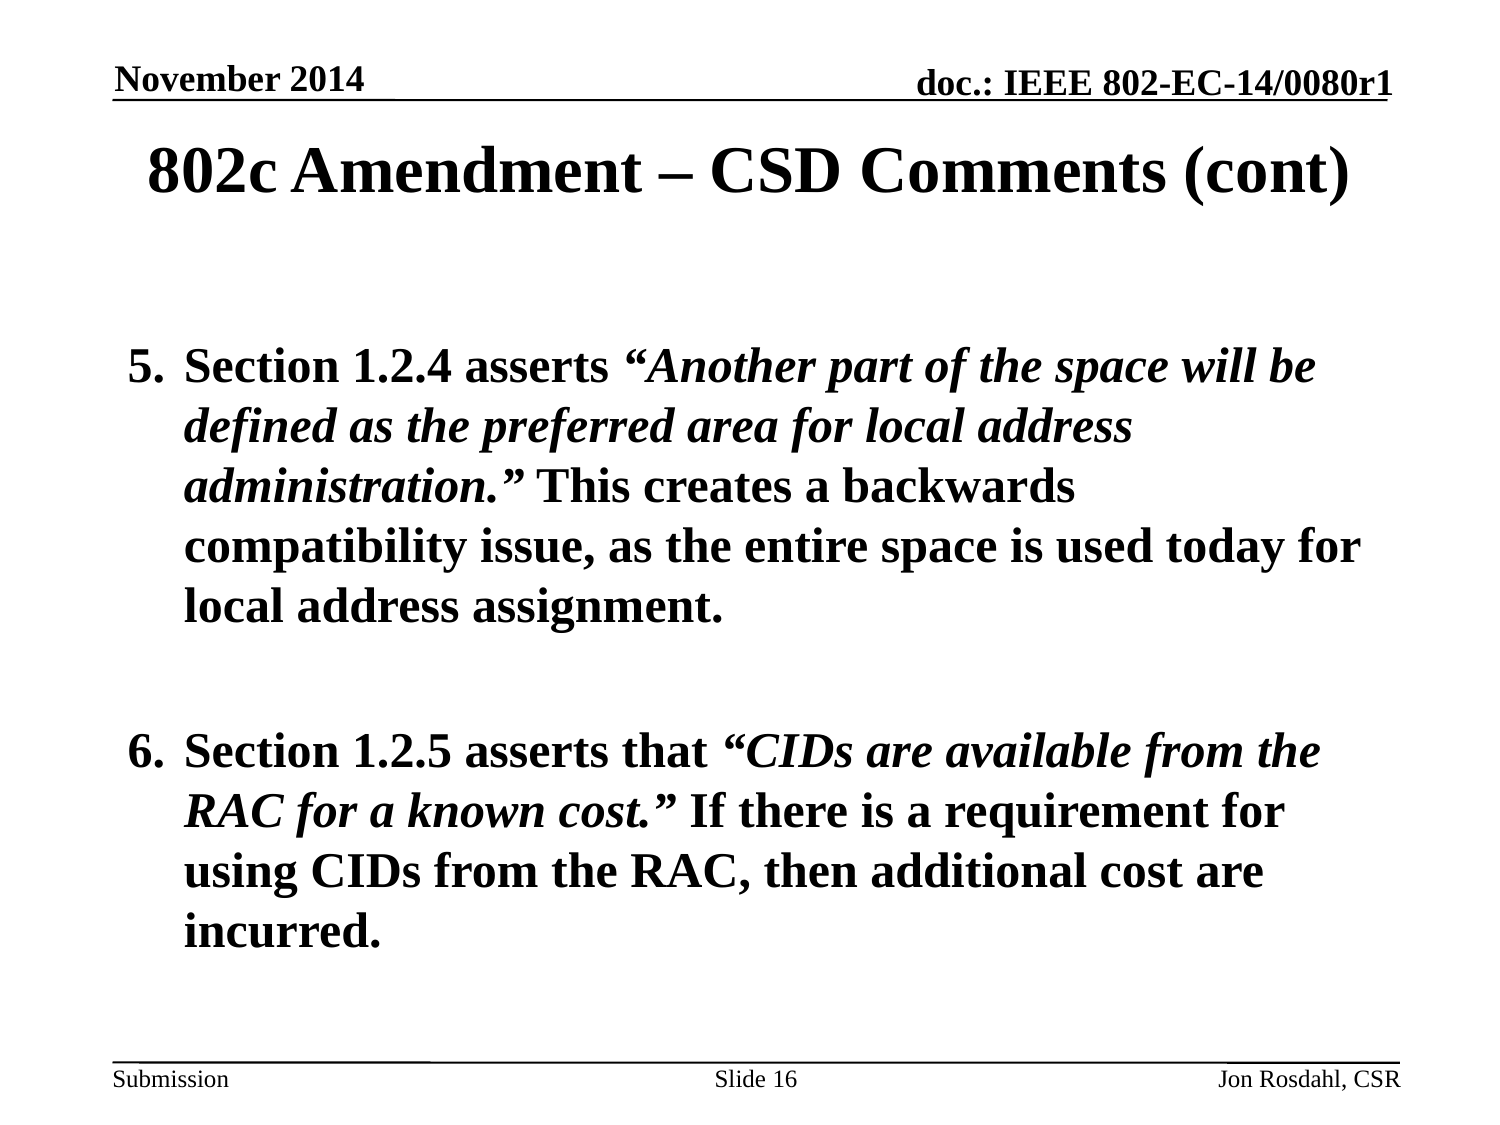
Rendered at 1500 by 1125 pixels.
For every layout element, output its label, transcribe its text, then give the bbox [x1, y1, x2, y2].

slide_number Slide 16 [712, 1061, 800, 1123]
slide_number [114, 54, 423, 100]
list Section 1.2.4 asserts “Another part of the space will be defined as the preferred area for local address administration.” This creates a backwards compatibility issue, as the entire space is used today for local address assignment. Section 1.2.5 asserts that “CIDs are available from the RAC for a known cost.” If there is a requirement for using CIDs from the RAC, then additional cost are incurred. [112, 324, 1388, 1000]
title 802c Amendment – CSD Comments (cont) [112, 112, 1388, 221]
footer Jon Rosdahl, CSR [878, 1061, 1402, 1093]
